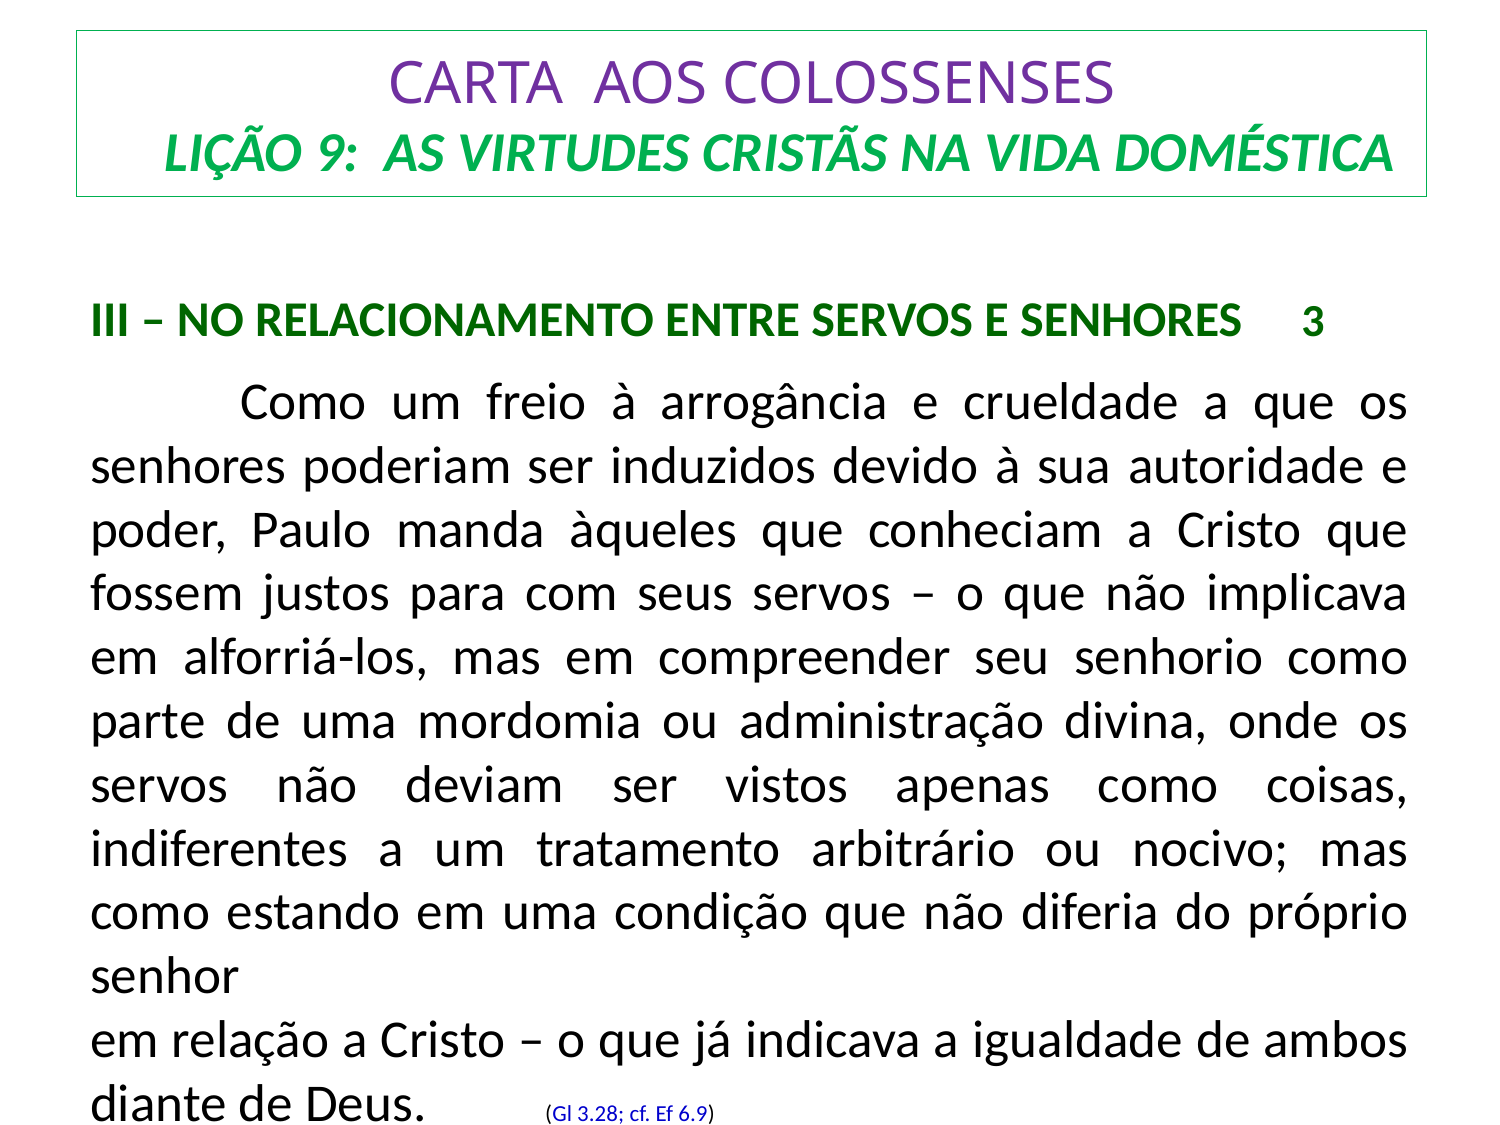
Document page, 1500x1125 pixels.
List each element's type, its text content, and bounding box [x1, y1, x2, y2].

list III – NO RELACIONAMENTO ENTRE SERVOS E SENHORES 3 Como um freio à arrogância e crueldade a que os senhores poderiam ser induzidos devido à sua autoridade e poder, Paulo manda àqueles que conheciam a Cristo que fossem justos para com seus servos – o que não implicava em alforriá-los, mas em compreender seu senhorio como parte de uma mordomia ou administração divina, onde os servos não deviam ser vistos apenas como coisas, indiferentes a um tratamento arbitrário ou nocivo; mas como estando em uma condição que não diferia do próprio senhor em relação a Cristo – o que já indicava a igualdade de ambos diante de Deus. (Gl 3.28; cf. Ef 6.9) [75, 278, 1425, 1059]
title CARTA AOS COLOSSENSES LIÇÃO 9: AS VIRTUDES CRISTÃS NA VIDA DOMÉSTICA [76, 30, 1427, 197]
